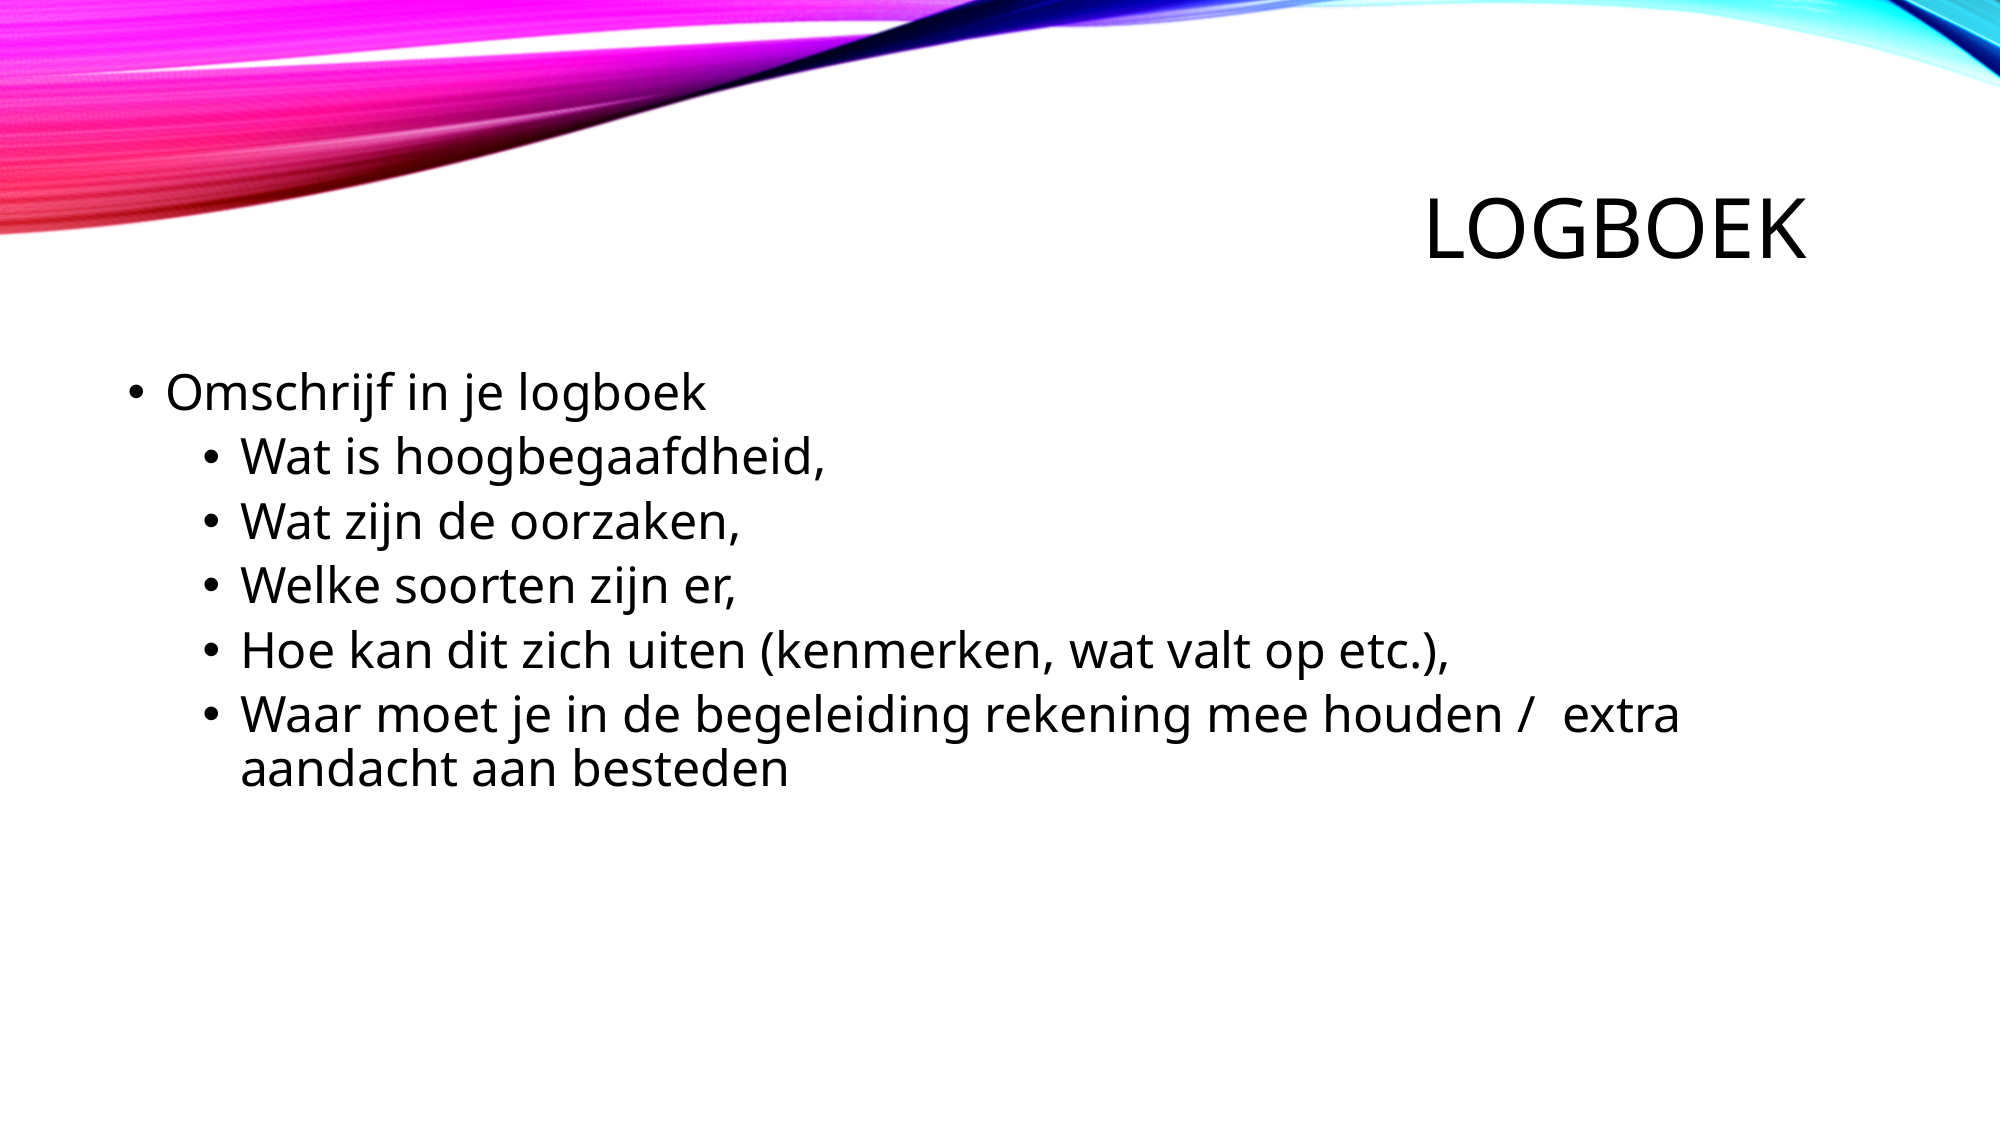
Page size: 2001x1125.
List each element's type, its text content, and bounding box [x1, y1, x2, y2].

title Logboek [474, 125, 1888, 338]
picture [1890, 0, 2000, 75]
picture [0, 0, 2000, 237]
list Omschrijf in je logboek Wat is hoogbegaafdheid, Wat zijn de oorzaken, Welke soorten zijn er, Hoe kan dit zich uiten (kenmerken, wat valt op etc.), Waar moet je in de begeleiding rekening mee houden / extra aandacht aan besteden [112, 360, 1888, 1021]
picture [1910, 0, 2000, 45]
